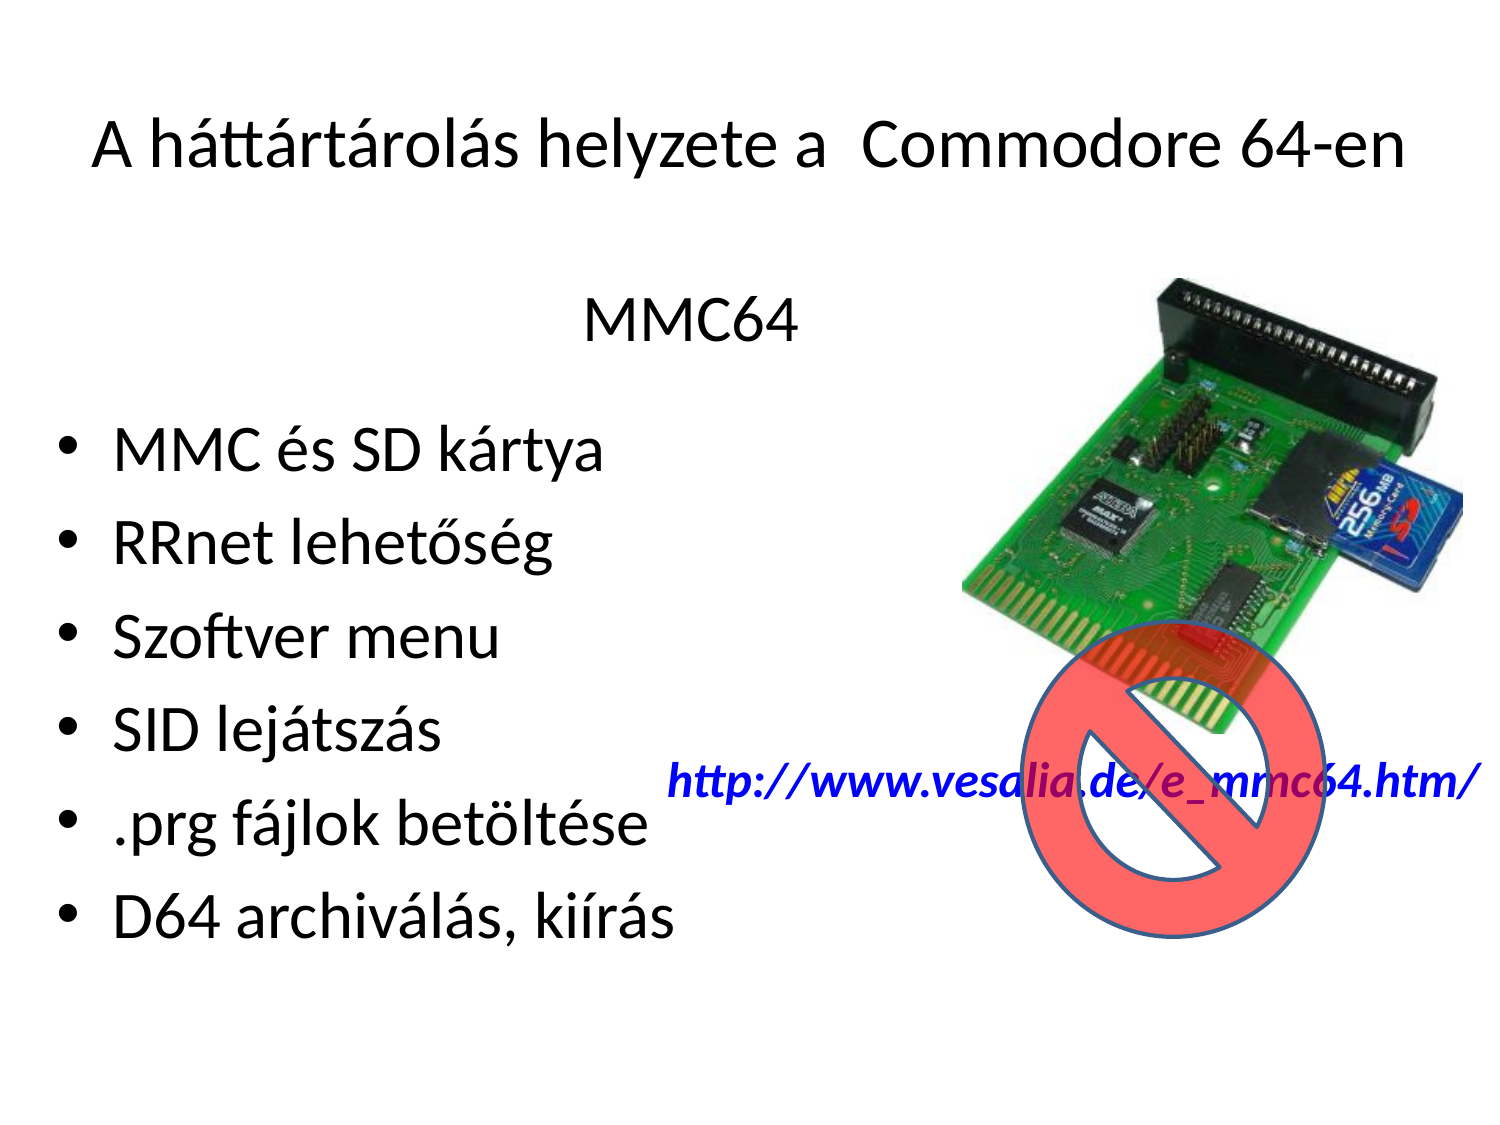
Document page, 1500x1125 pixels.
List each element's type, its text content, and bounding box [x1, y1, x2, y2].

picture [962, 278, 1463, 734]
title A háttártárolás helyzete a Commodore 64-en [75, 45, 1425, 233]
text_box http://www.vesalia.de/e_mmc64.htm/ [1179, 741, 1266, 815]
list MMC64 [360, 267, 1022, 390]
text_box http://www.vesalia.de/e_mmc64.htm/ [1081, 741, 1166, 815]
text_box [1019, 741, 1328, 939]
text_box http://www.vesalia.de/e_mmc64.htm/ [1324, 739, 1496, 815]
text_box MMC és SD kártya RRnet lehetőség Szoftver menu SID lejátszás .prg fájlok betöltése D64 archiválás, kiírás [41, 397, 963, 1083]
text_box http://www.vesalia.de/e_mmc64.htm/ [652, 739, 1023, 815]
